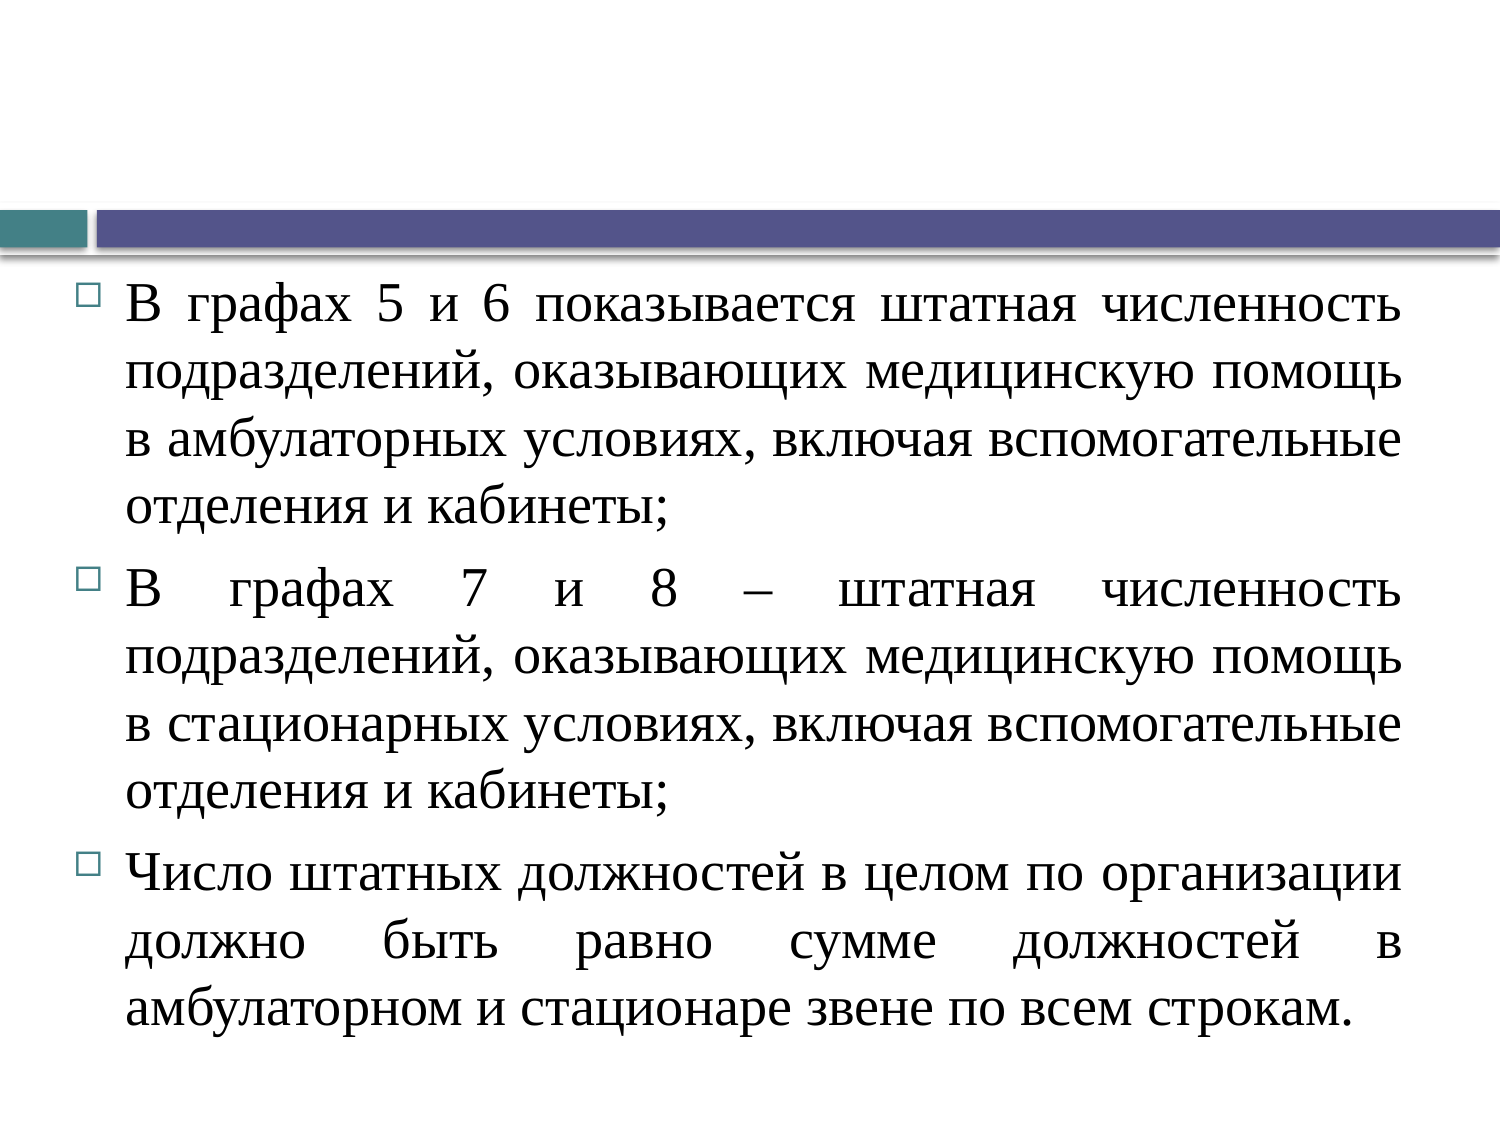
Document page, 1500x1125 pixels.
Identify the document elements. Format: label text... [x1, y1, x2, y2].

list В графах 5 и 6 показывается штатная численность подразделений, оказывающих медицинскую помощь в амбулаторных условиях, включая вспомогательные отделения и кабинеты; В графах 7 и 8 – штатная численность подразделений, оказывающих медицинскую помощь в стационарных условиях, включая вспомогательные отделения и кабинеты; Число штатных должностей в целом по организации должно быть равно сумме должностей в амбулаторном и стационаре звене по всем строкам. [58, 257, 1418, 1074]
